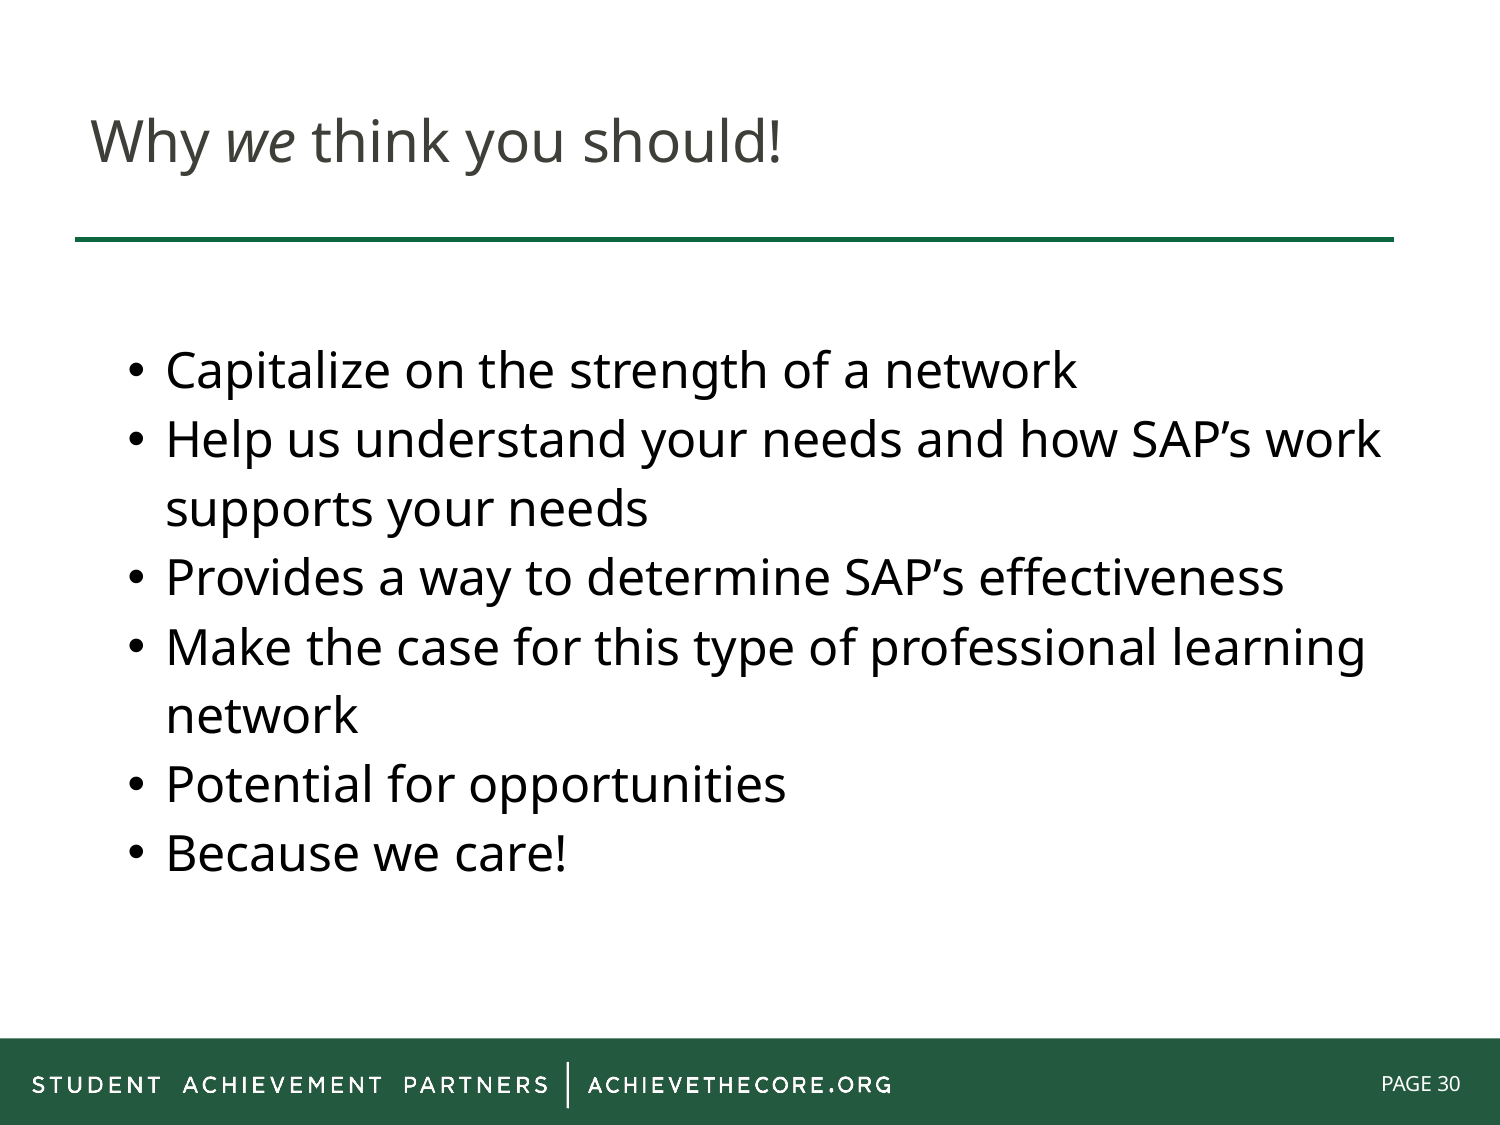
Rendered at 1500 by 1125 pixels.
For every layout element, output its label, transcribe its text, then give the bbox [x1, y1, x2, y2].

picture [12, 1055, 911, 1112]
list Capitalize on the strength of a network Help us understand your needs and how SAP’s work supports your needs Provides a way to determine SAP’s effectiveness Make the case for this type of professional learning network Potential for opportunities Because we care! [75, 262, 1425, 1005]
title Why we think you should! [75, 45, 1425, 233]
